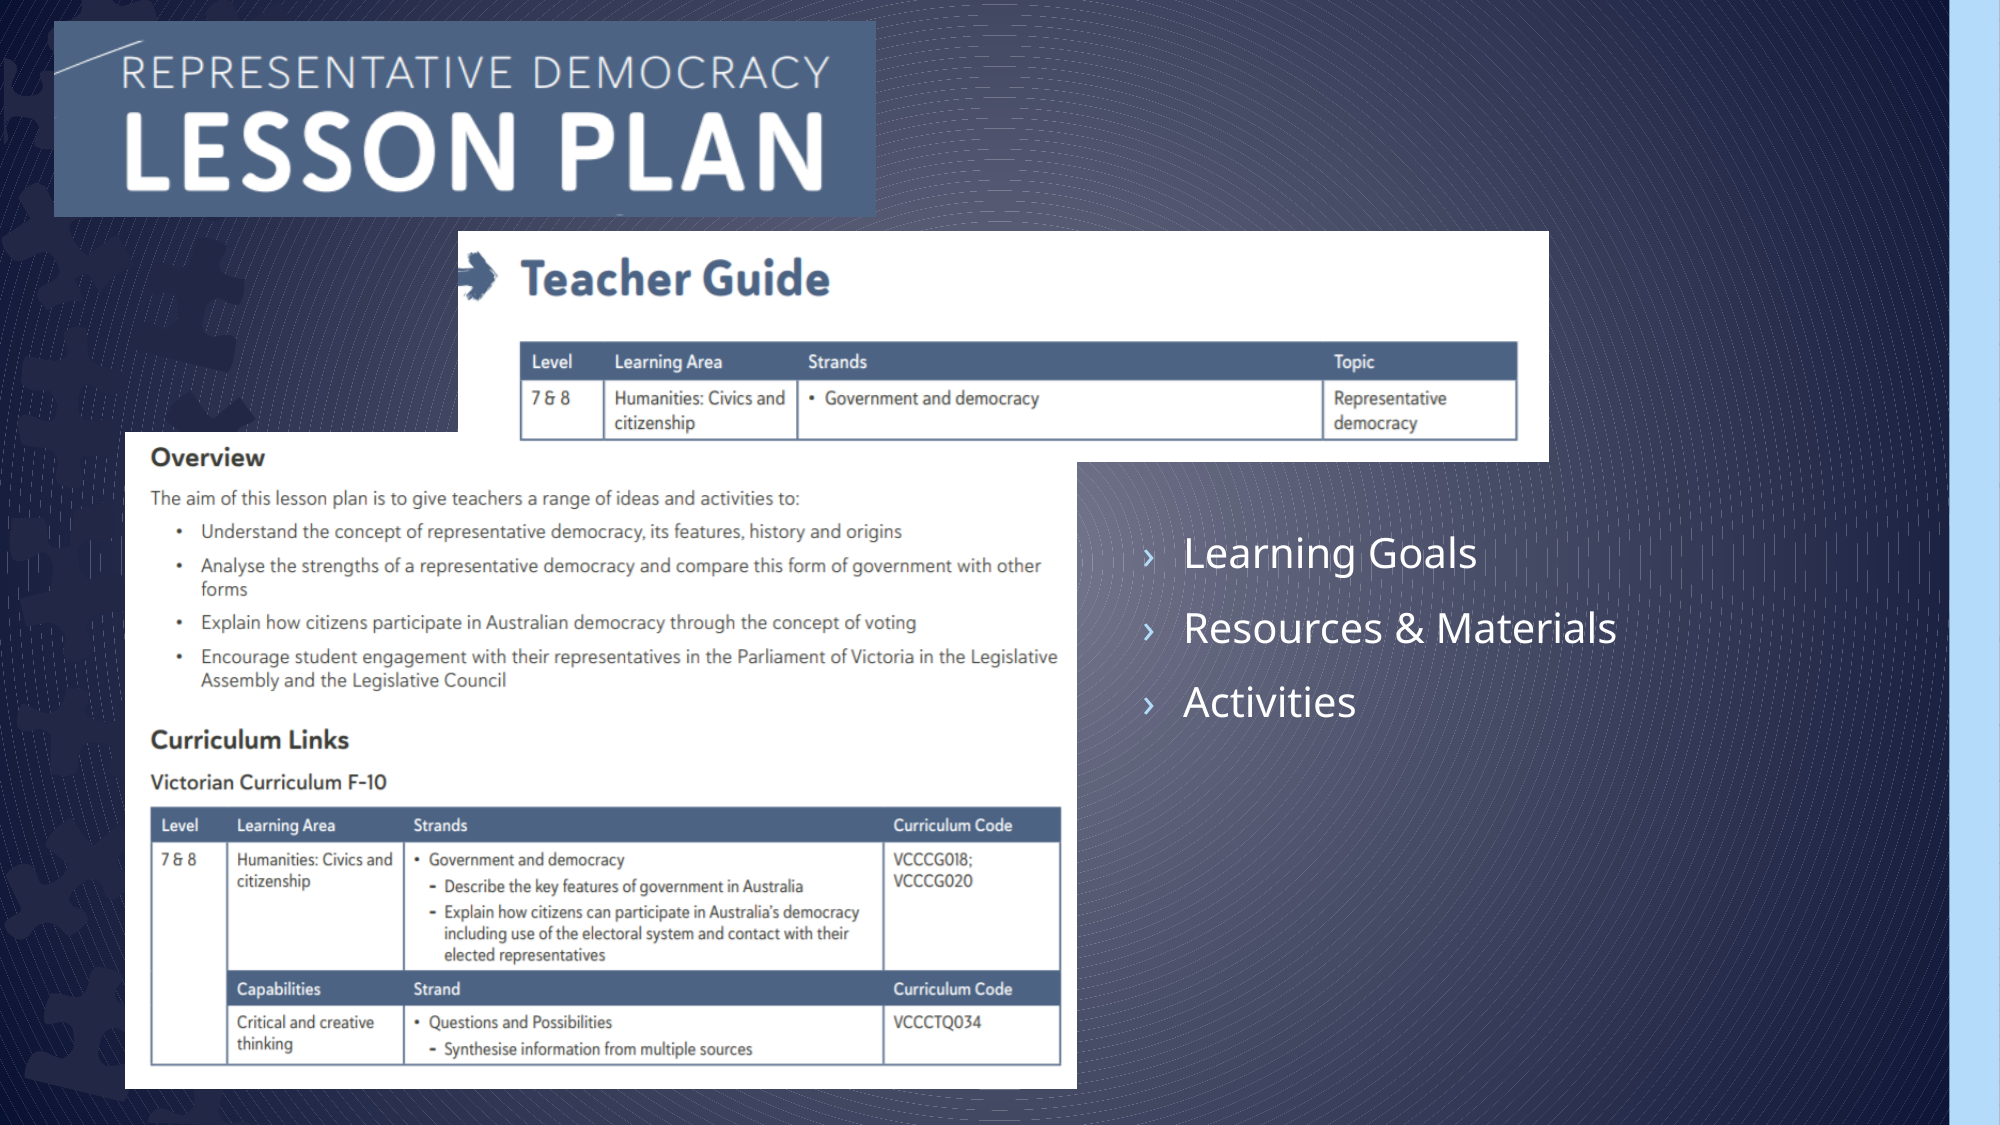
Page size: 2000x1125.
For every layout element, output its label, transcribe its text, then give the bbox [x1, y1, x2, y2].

picture [458, 231, 1549, 462]
list Learning Goals Resources & Materials Activities [1127, 525, 1919, 1125]
picture [54, 21, 876, 217]
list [125, 432, 1077, 1089]
